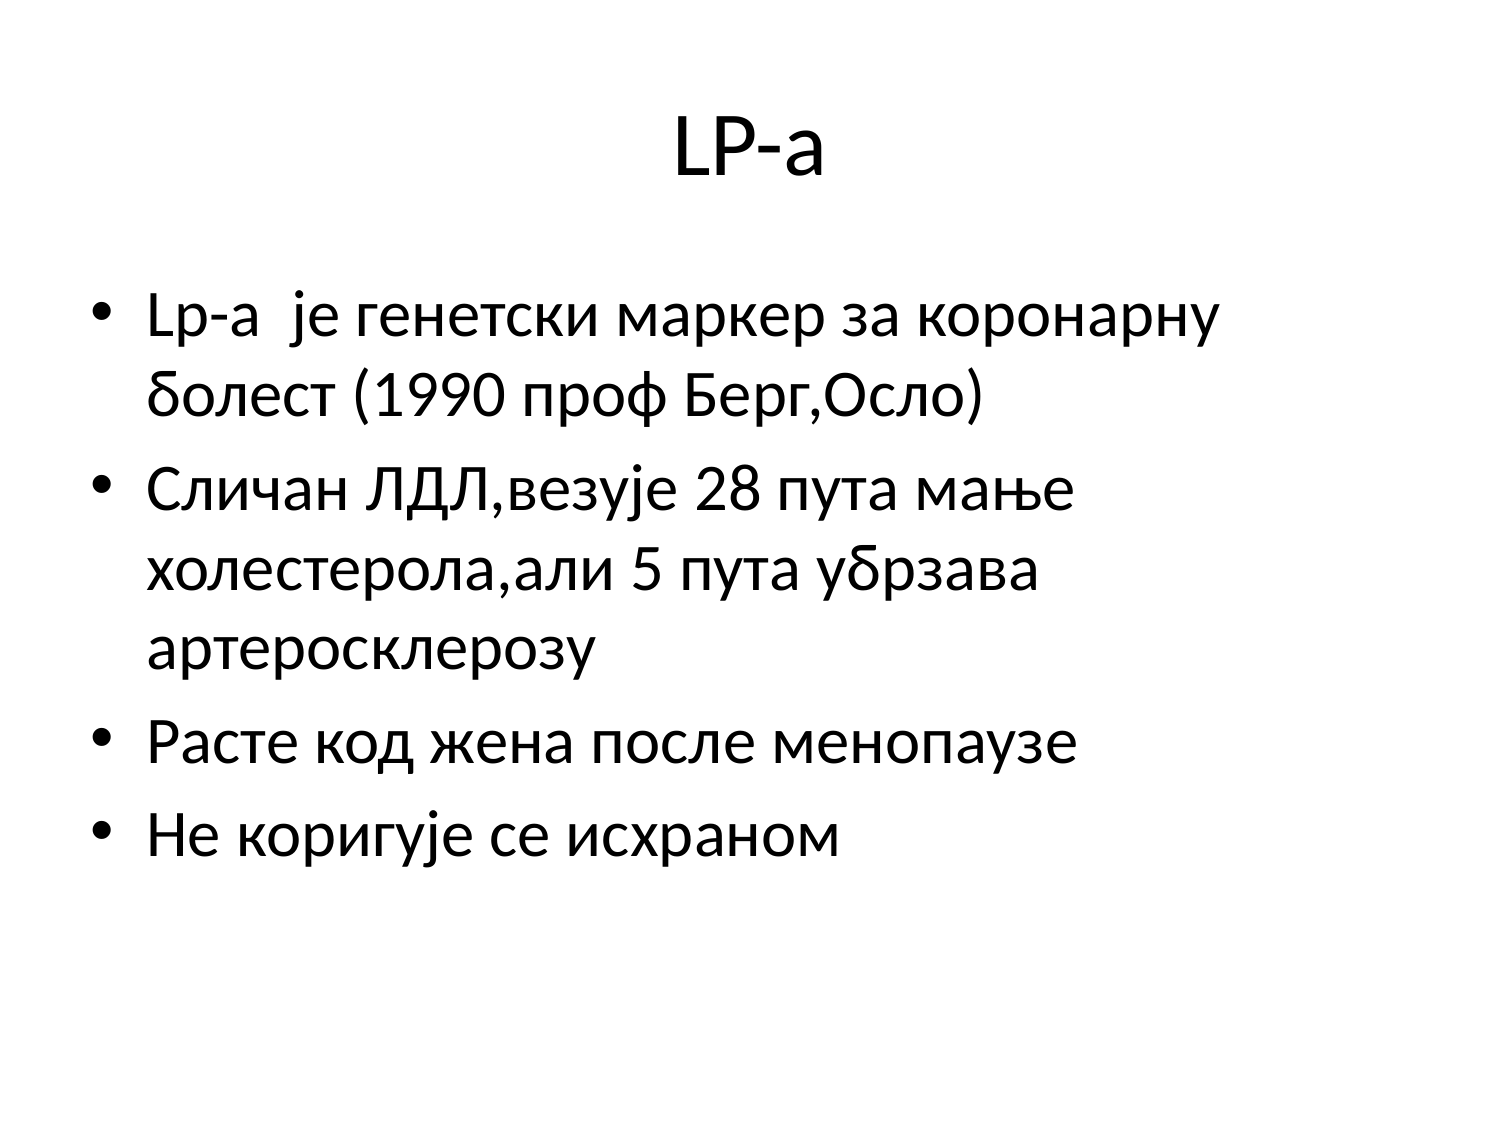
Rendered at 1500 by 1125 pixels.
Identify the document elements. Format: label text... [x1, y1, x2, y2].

title LP-a [75, 45, 1425, 233]
list Lp-a је генетски маркер за коронарну болест (1990 проф Берг,Осло) Сличан ЛДЛ,везује 28 пута мање холестерола,али 5 пута убрзава артеросклерозу Расте код жена после менопаузе Не коригује се исхраном [75, 262, 1425, 1005]
